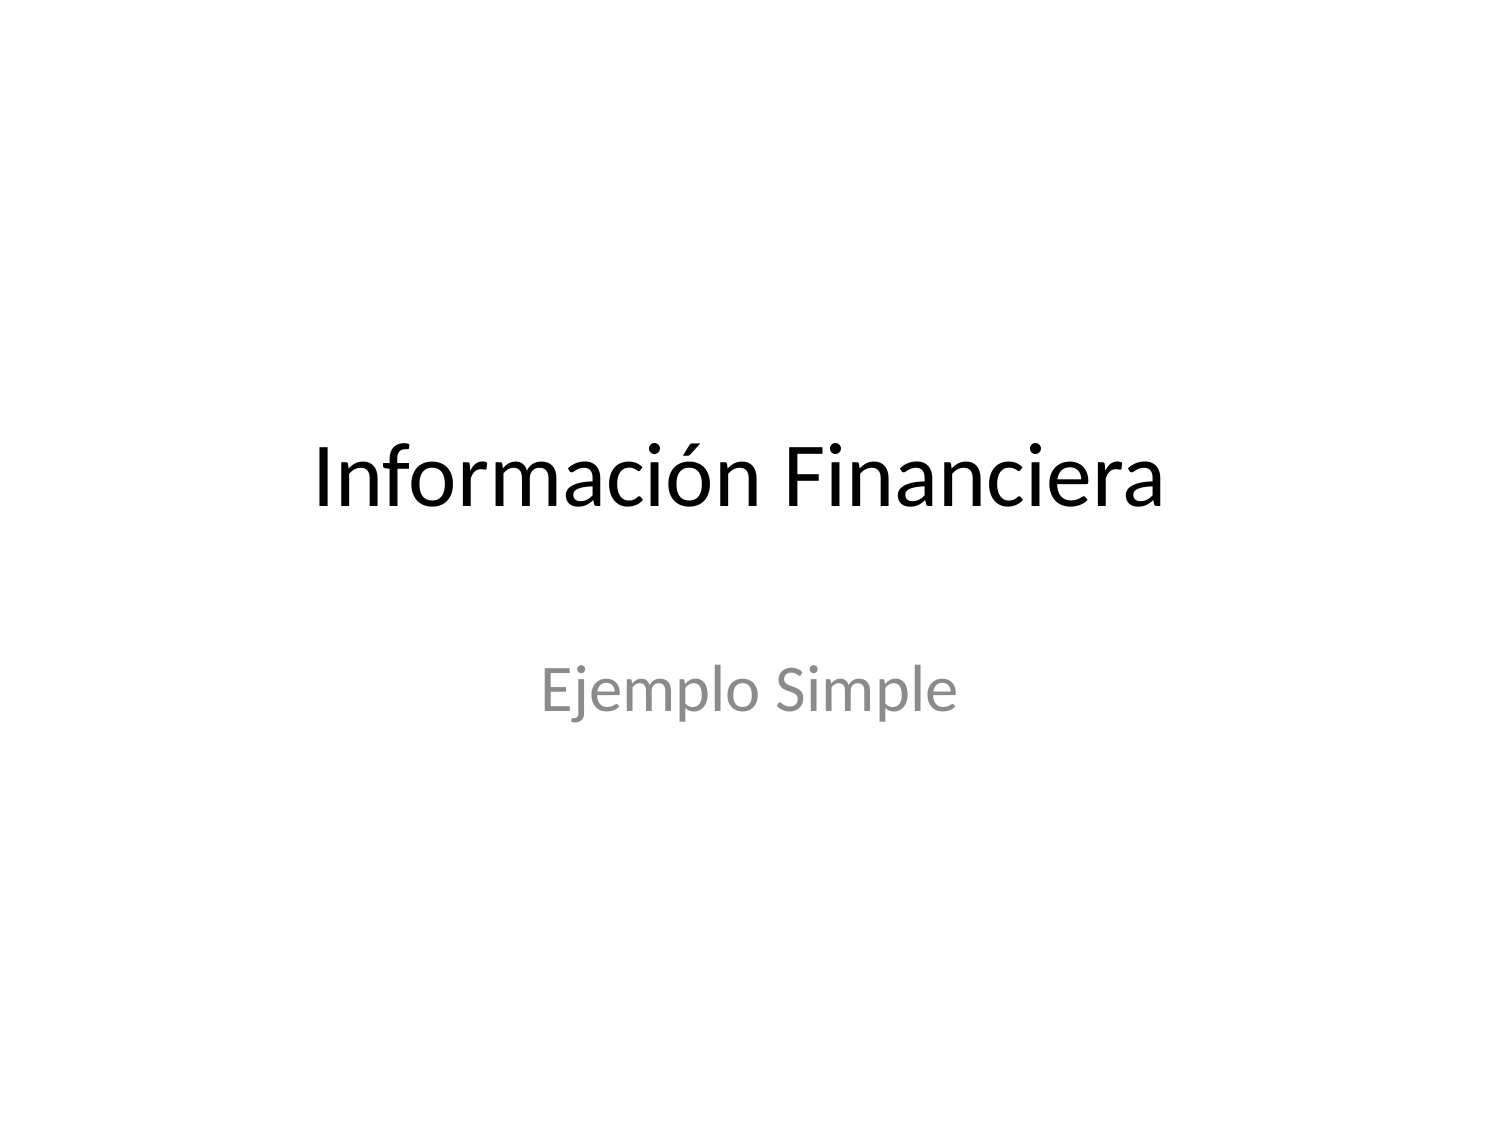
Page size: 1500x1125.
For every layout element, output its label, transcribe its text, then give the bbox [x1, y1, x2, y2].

title Información Financiera [112, 349, 1388, 591]
subtitle Ejemplo Simple [225, 637, 1275, 925]
